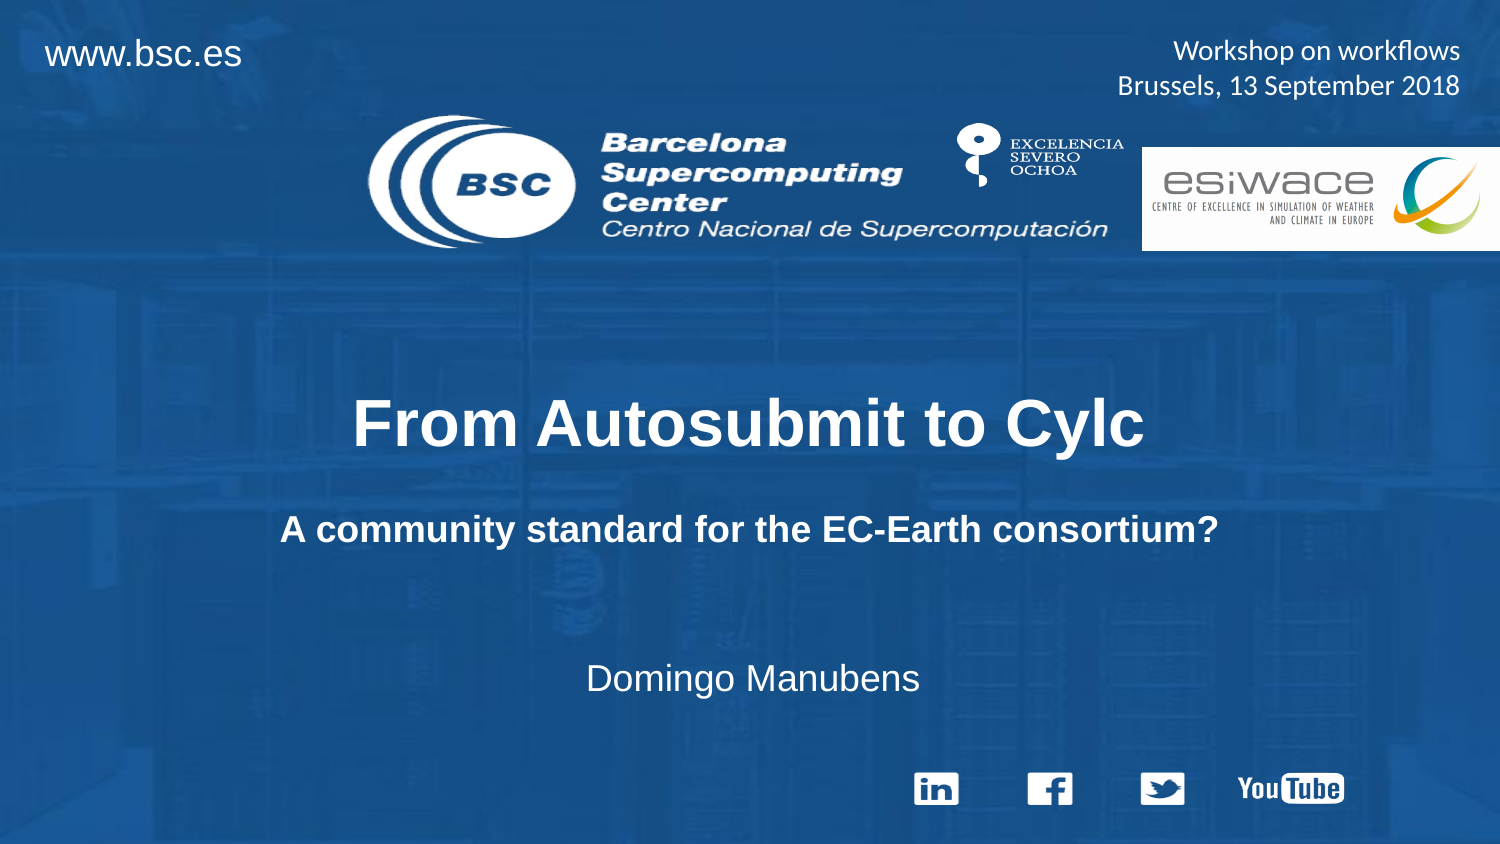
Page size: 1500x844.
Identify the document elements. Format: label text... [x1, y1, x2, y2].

picture [0, 0, 1500, 844]
text_box Domingo Manubens [221, 646, 1285, 707]
text_box From Autosubmit to Cylc A community standard for the EC-Earth consortium? [112, 374, 1388, 556]
text_box Workshop on workflows Brussels, 13 September 2018 [1074, 23, 1476, 74]
